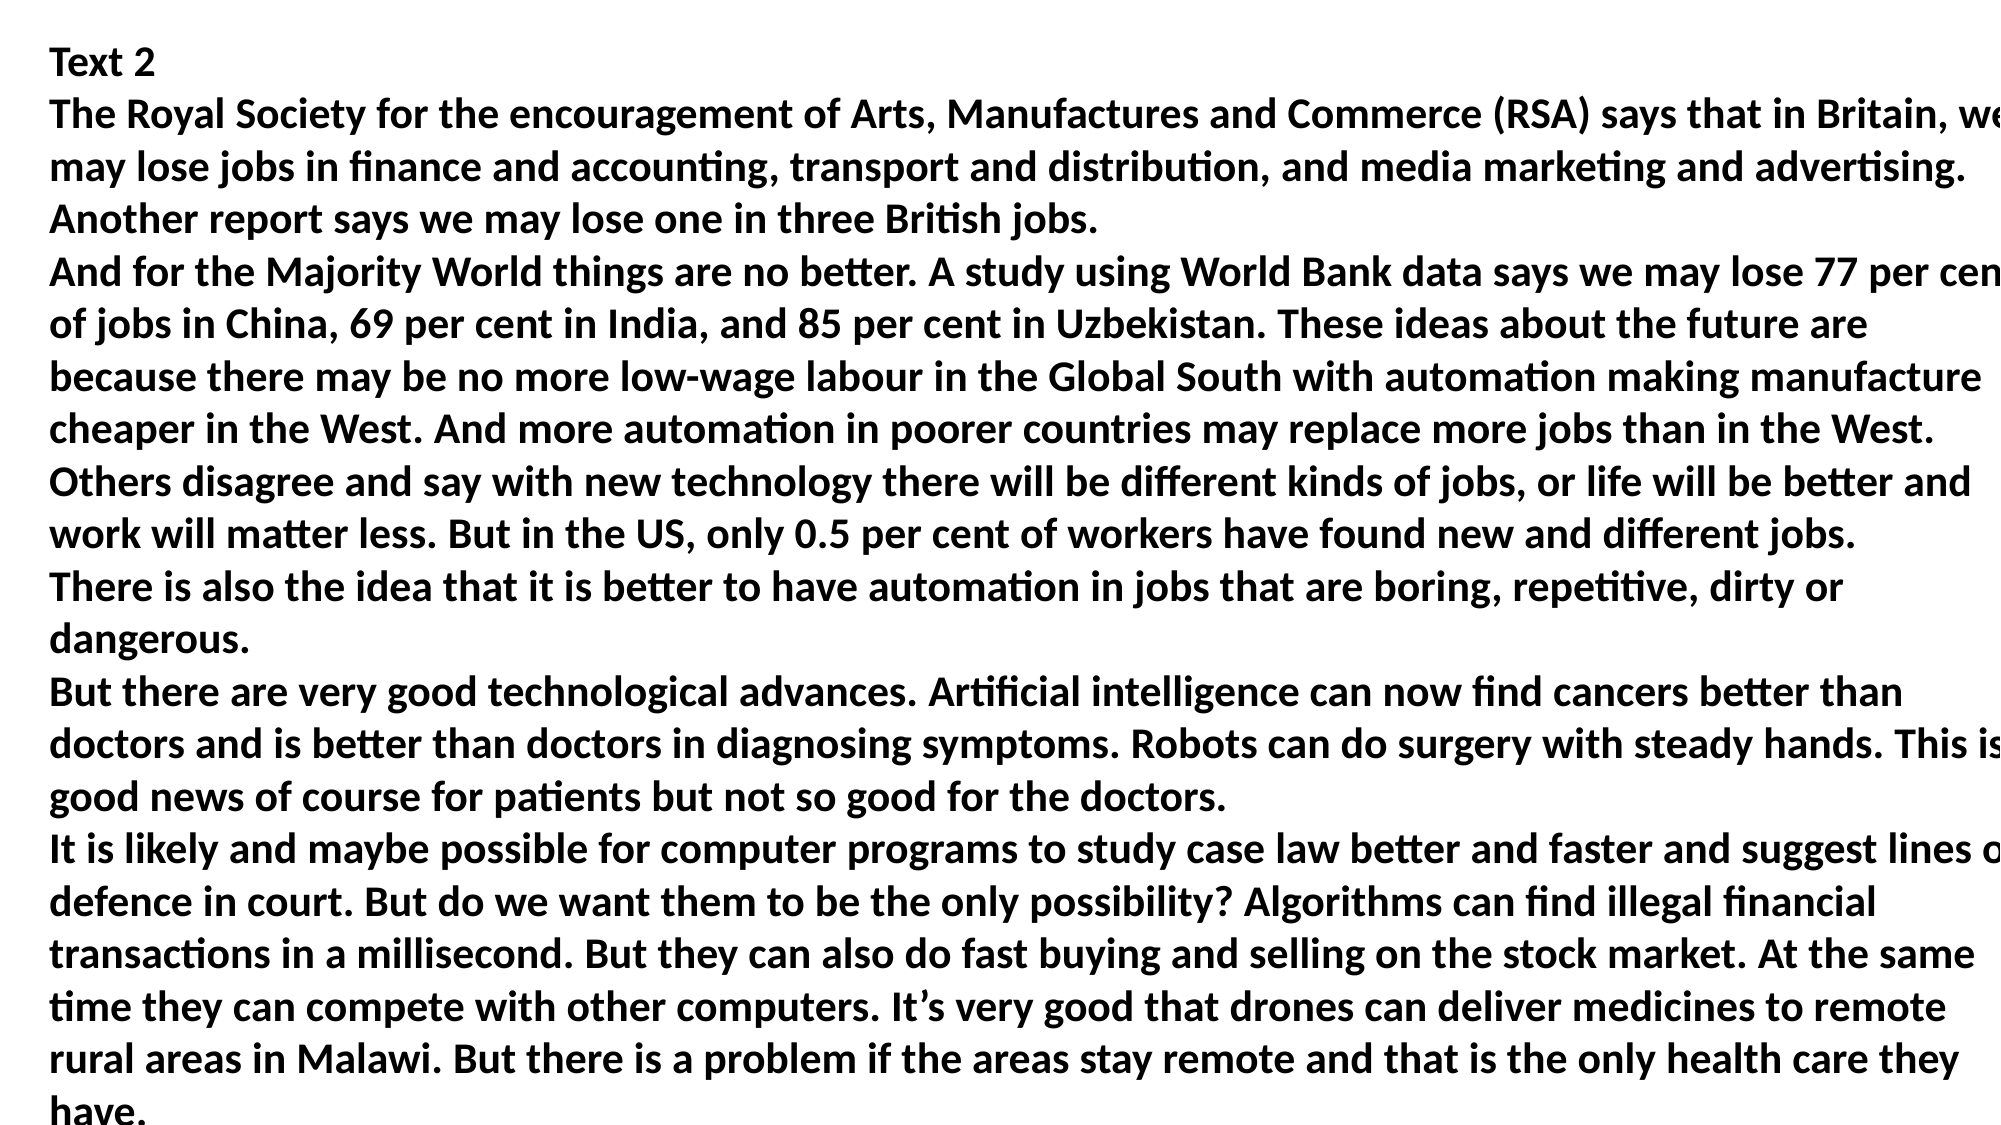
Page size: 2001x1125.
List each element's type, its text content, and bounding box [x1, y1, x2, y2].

text_box Text 2 The Royal Society for the encouragement of Arts, Manufactures and Commerce (RSA) says that in Britain, we may lose jobs in finance and accounting, transport and distribution, and media marketing and advertising. Another report says we may lose one in three British jobs. And for the Majority World things are no better. A study using World Bank data says we may lose 77 per cent of jobs in China, 69 per cent in India, and 85 per cent in Uzbekistan. These ideas about the future are because there may be no more low-wage labour in the Global South with automation making manufacture cheaper in the West. And more automation in poorer countries may replace more jobs than in the West. Others disagree and say with new technology there will be different kinds of jobs, or life will be better and work will matter less. But in the US, only 0.5 per cent of workers have found new and different jobs. There is also the idea that it is better to have automation in jobs that are boring, repetitive, dirty or dangerous. But there are very good technological advances. Artificial intelligence can now find cancers better than doctors and is better than doctors in diagnosing symptoms. Robots can do surgery with steady hands. This is good news of course for patients but not so good for the doctors. It is likely and maybe possible for computer programs to study case law better and faster and suggest lines of defence in court. But do we want them to be the only possibility? Algorithms can find illegal financial transactions in a millisecond. But they can also do fast buying and selling on the stock market. At the same time they can compete with other computers. It’s very good that drones can deliver medicines to remote rural areas in Malawi. But there is a problem if the areas stay remote and that is the only health care they have. [34, 24, 2000, 1125]
